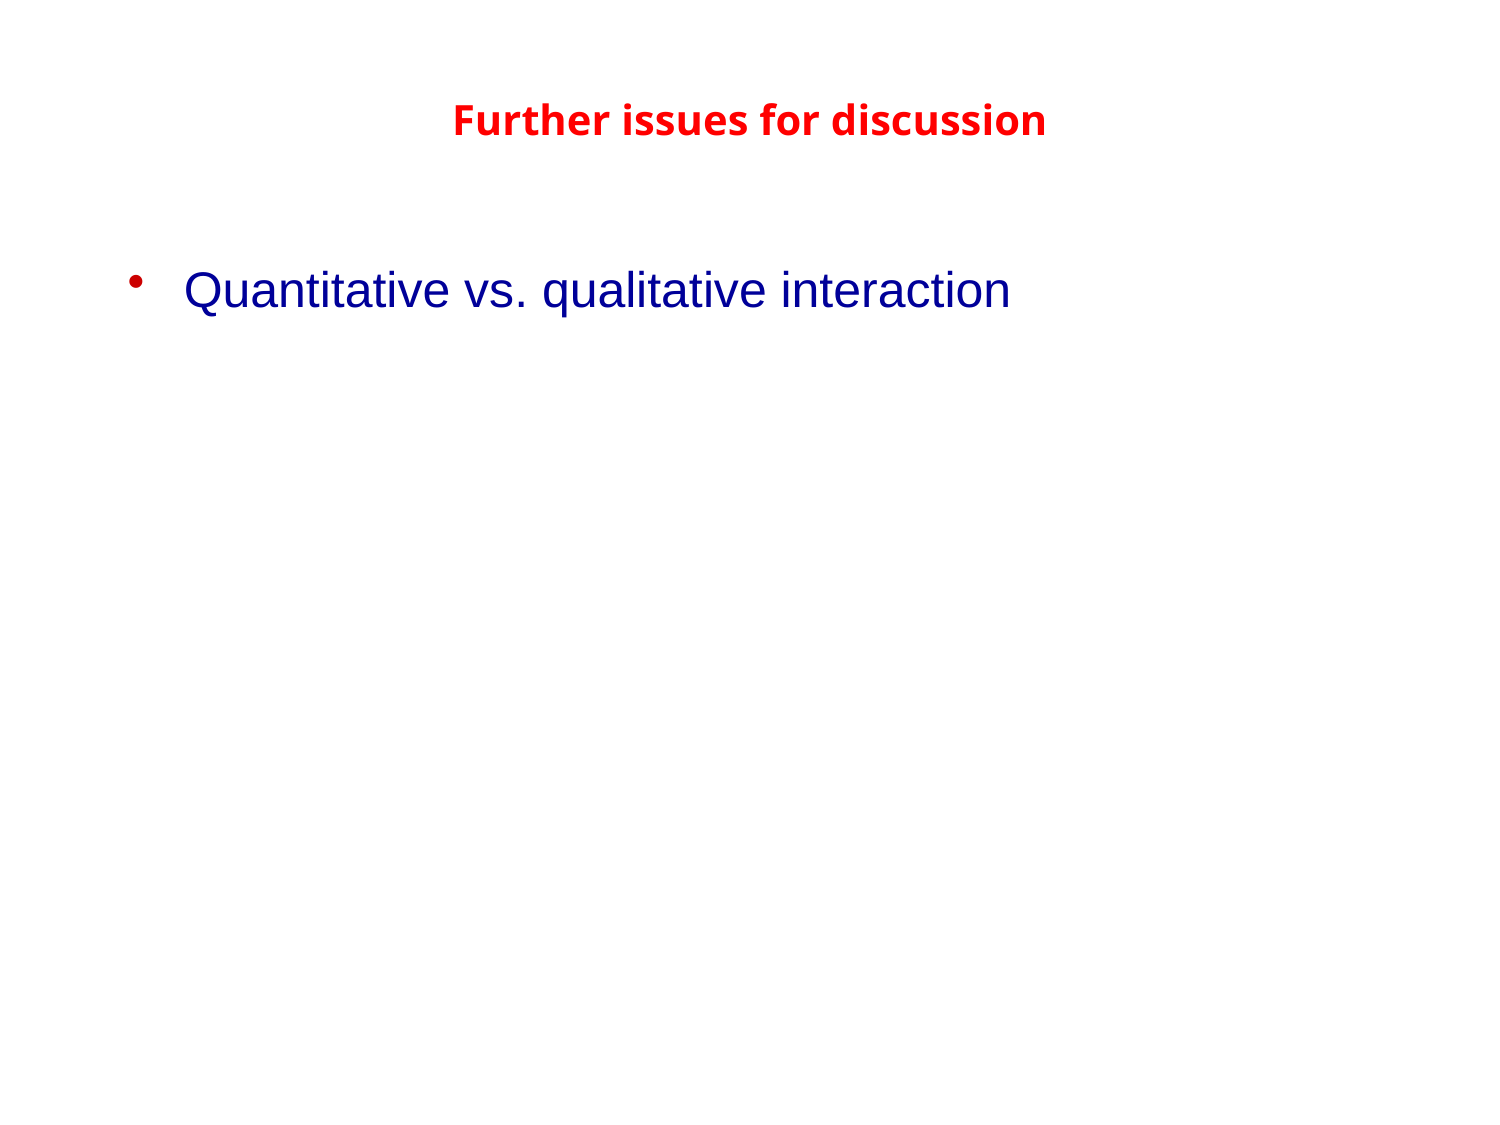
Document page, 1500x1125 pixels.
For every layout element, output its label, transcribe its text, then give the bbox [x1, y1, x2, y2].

list Quantitative vs. qualitative interaction [112, 249, 1500, 982]
title Further issues for discussion [112, 49, 1388, 188]
